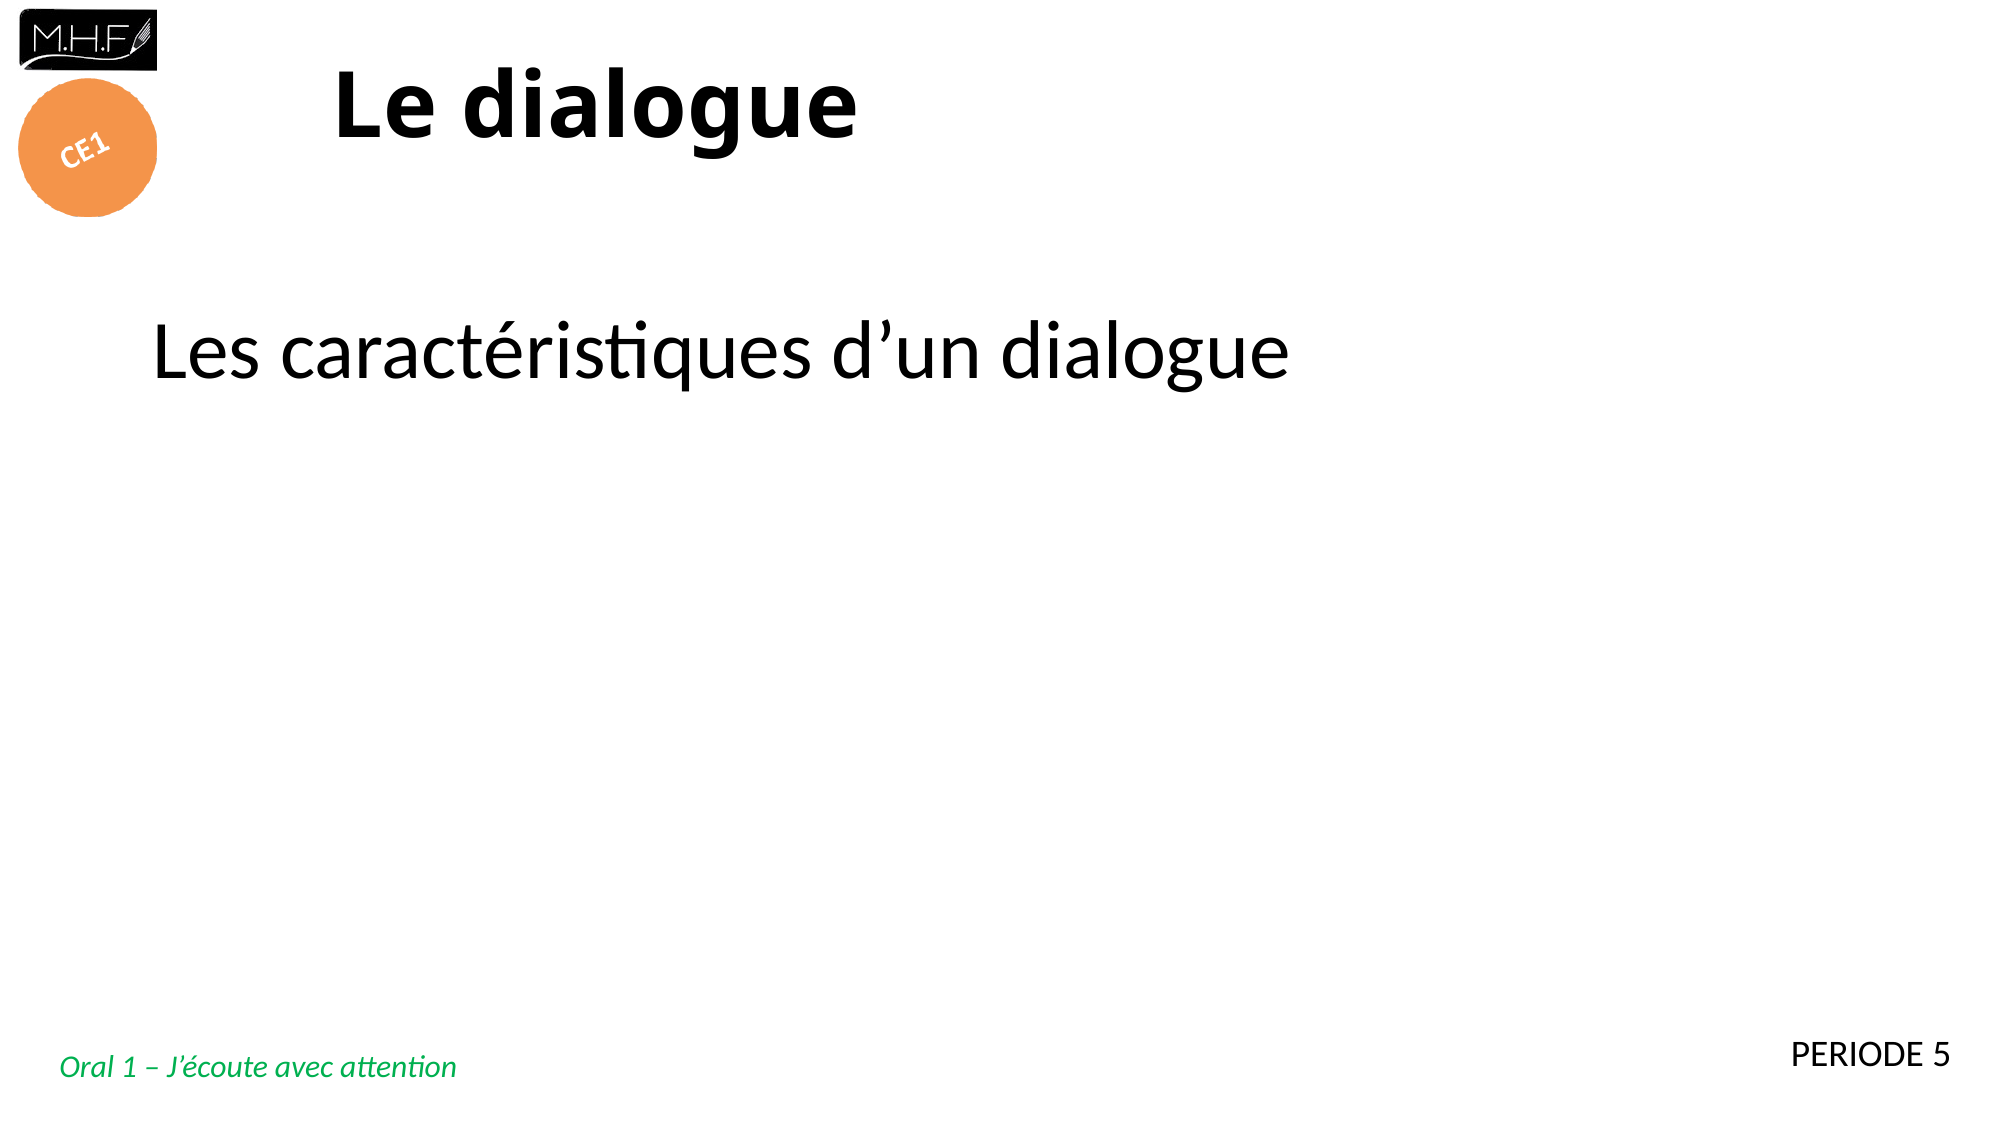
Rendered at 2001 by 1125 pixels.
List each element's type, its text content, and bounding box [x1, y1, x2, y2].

text_box PERIODE 5 [1362, 1021, 1967, 1082]
list Les caractéristiques d’un dialogue [137, 299, 1863, 1014]
title Le dialogue [316, 0, 1863, 218]
picture [18, 78, 157, 218]
picture [16, 7, 157, 74]
text_box Oral 1 – J’écoute avec attention [44, 1038, 1346, 1092]
